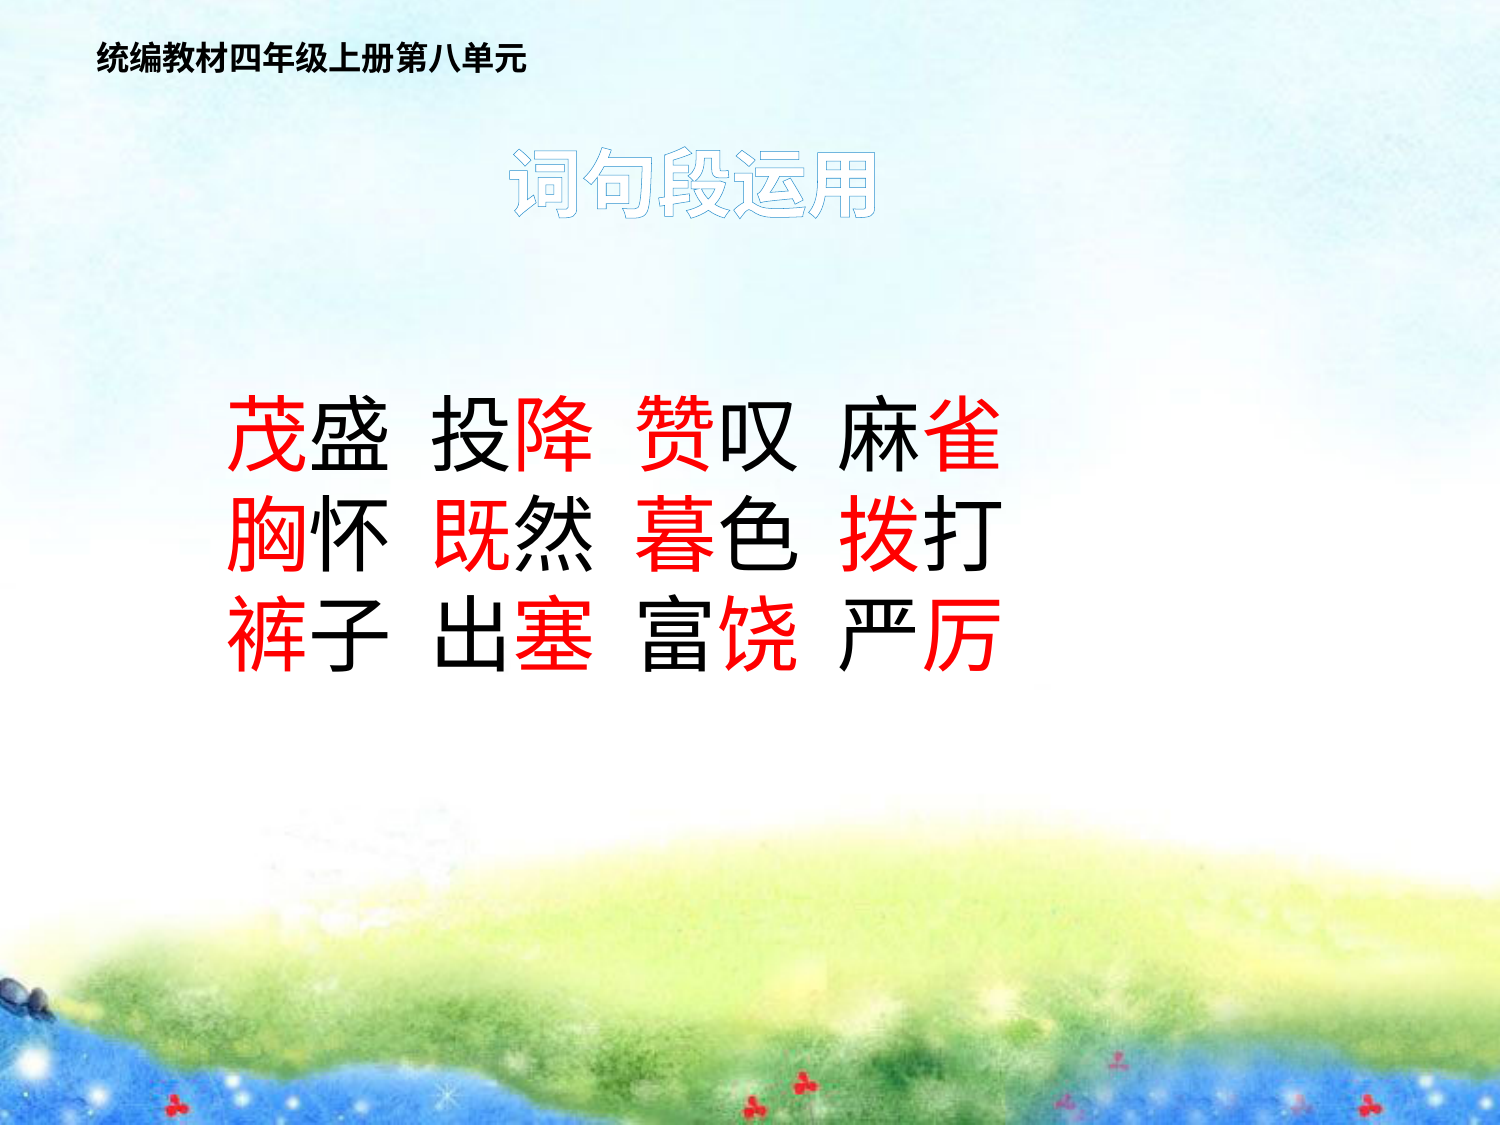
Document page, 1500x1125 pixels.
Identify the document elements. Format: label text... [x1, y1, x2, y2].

picture [0, 0, 1500, 1125]
text_box 词句段运用 [445, 128, 944, 234]
text_box 茂盛 投降 赞叹 麻雀 胸怀 既然 暮色 拨打 裤子 出塞 富饶 严厉 [210, 375, 1500, 690]
text_box 统编教材四年级上册第八单元 [81, 29, 544, 85]
